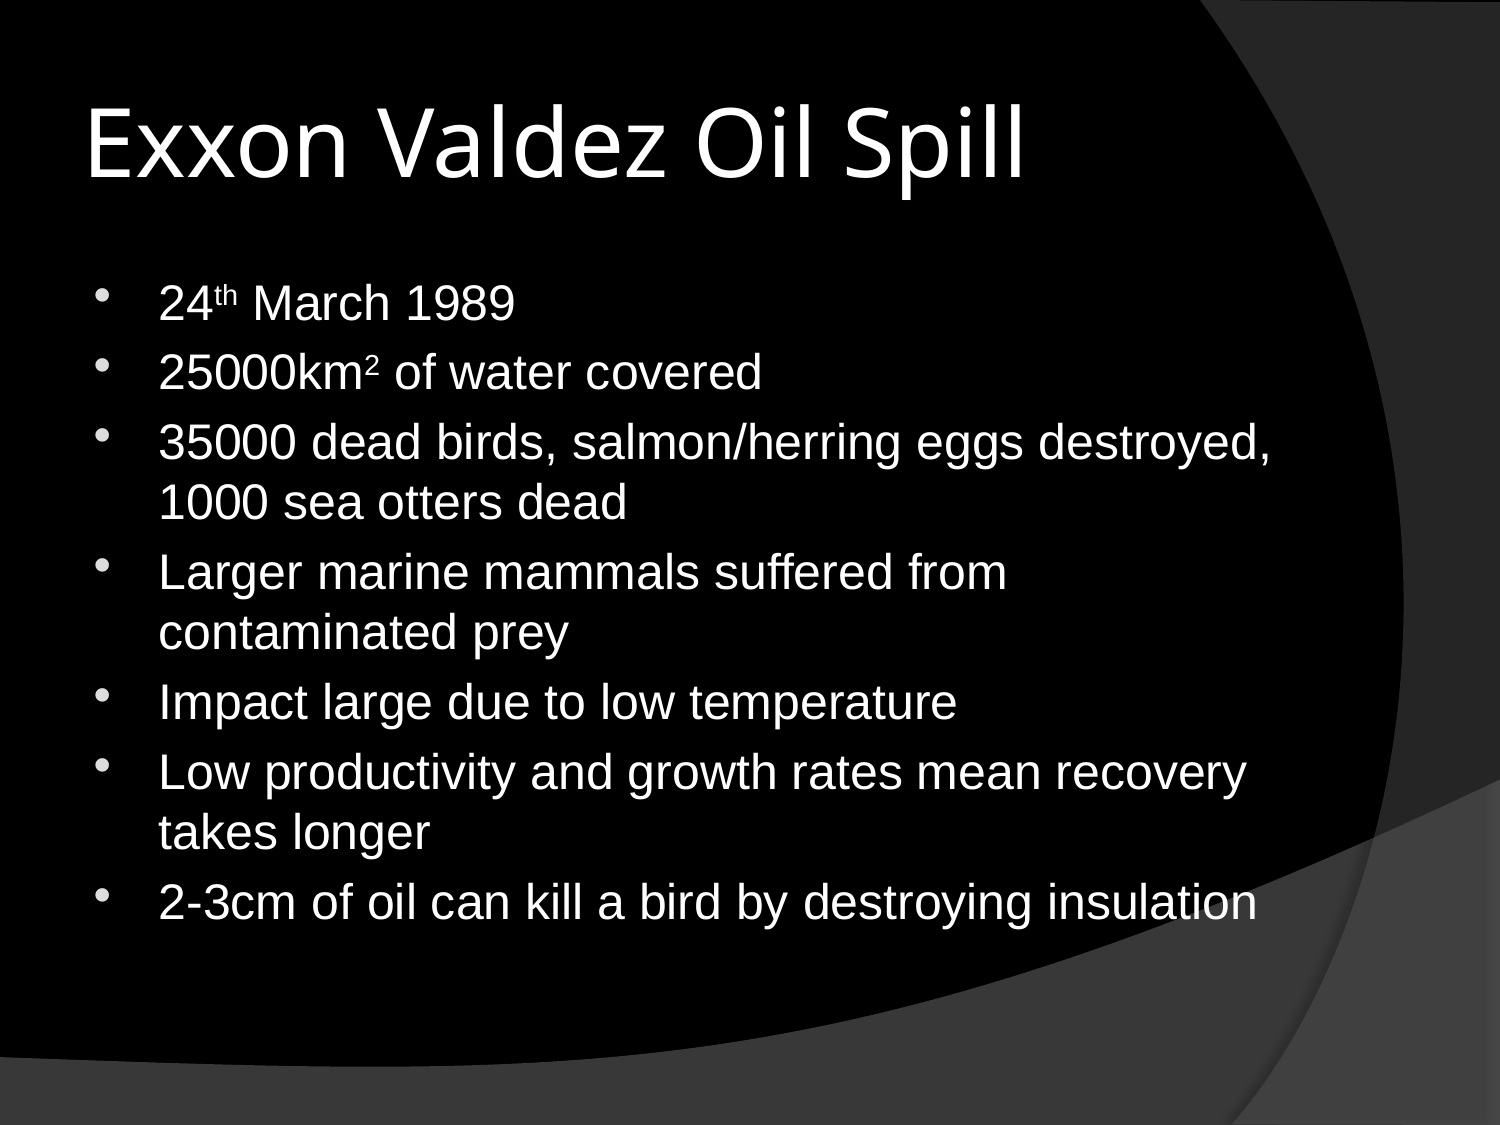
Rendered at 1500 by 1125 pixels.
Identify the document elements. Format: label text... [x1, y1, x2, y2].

title Exxon Valdez Oil Spill [75, 45, 1300, 233]
list 24th March 1989 25000km2 of water covered 35000 dead birds, salmon/herring eggs destroyed, 1000 sea otters dead Larger marine mammals suffered from contaminated prey Impact large due to low temperature Low productivity and growth rates mean recovery takes longer 2-3cm of oil can kill a bird by destroying insulation [75, 262, 1300, 1005]
